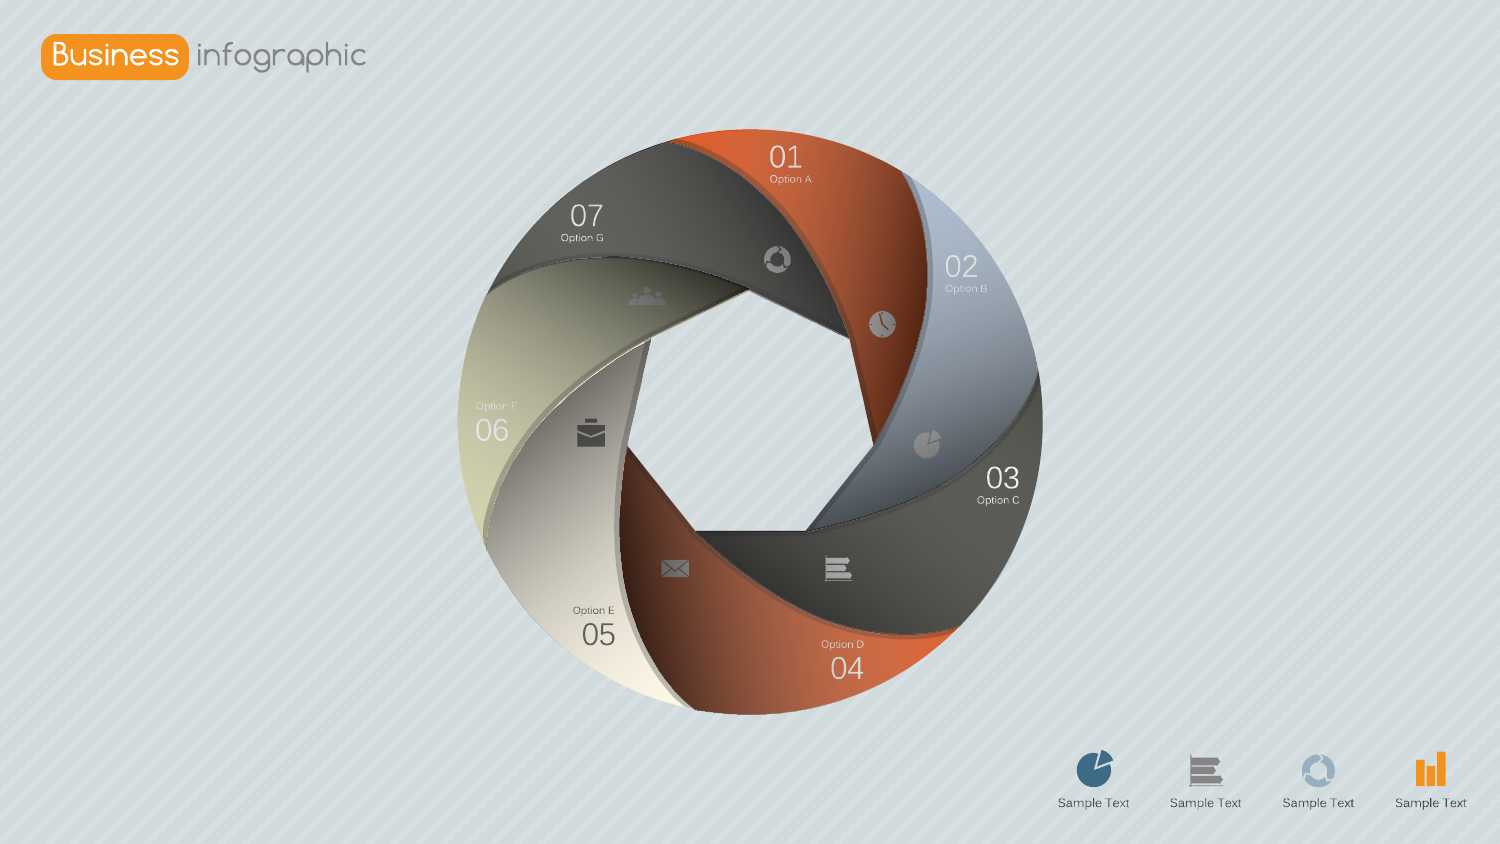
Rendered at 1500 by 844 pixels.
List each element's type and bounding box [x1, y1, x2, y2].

text_box [456, 129, 1044, 715]
